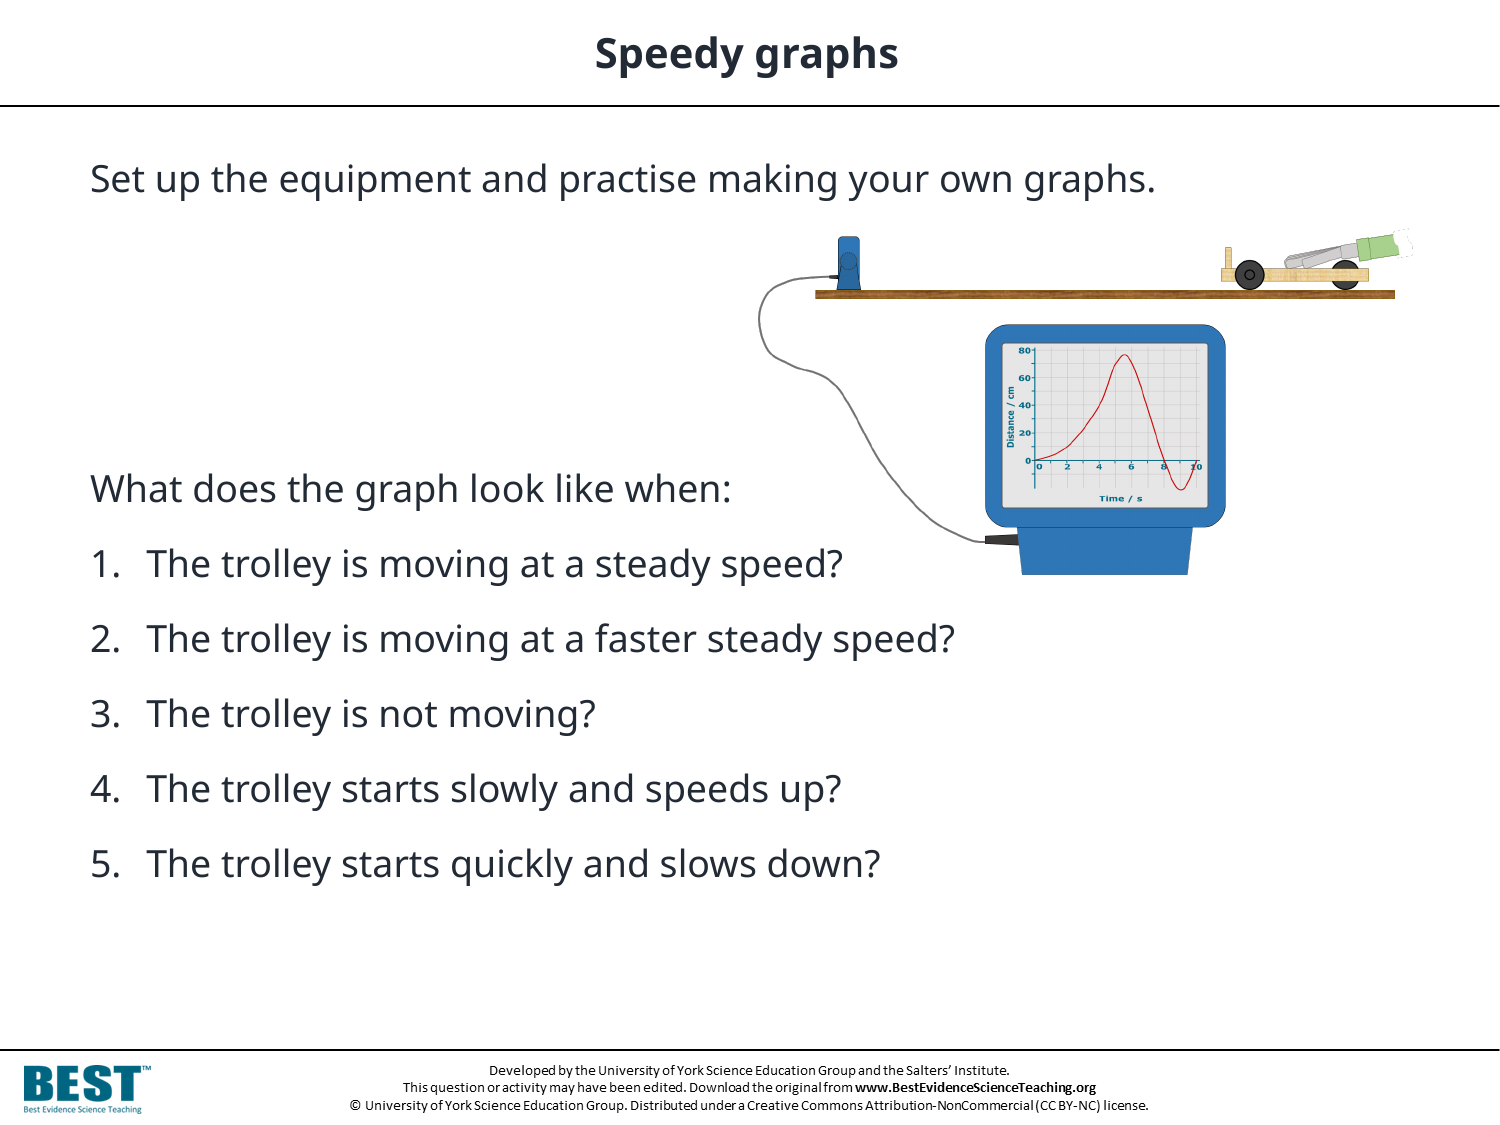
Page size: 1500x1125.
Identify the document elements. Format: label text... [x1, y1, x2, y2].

picture [0, 105, 1500, 1125]
text_box Speedy graphs [23, 4, 1471, 99]
